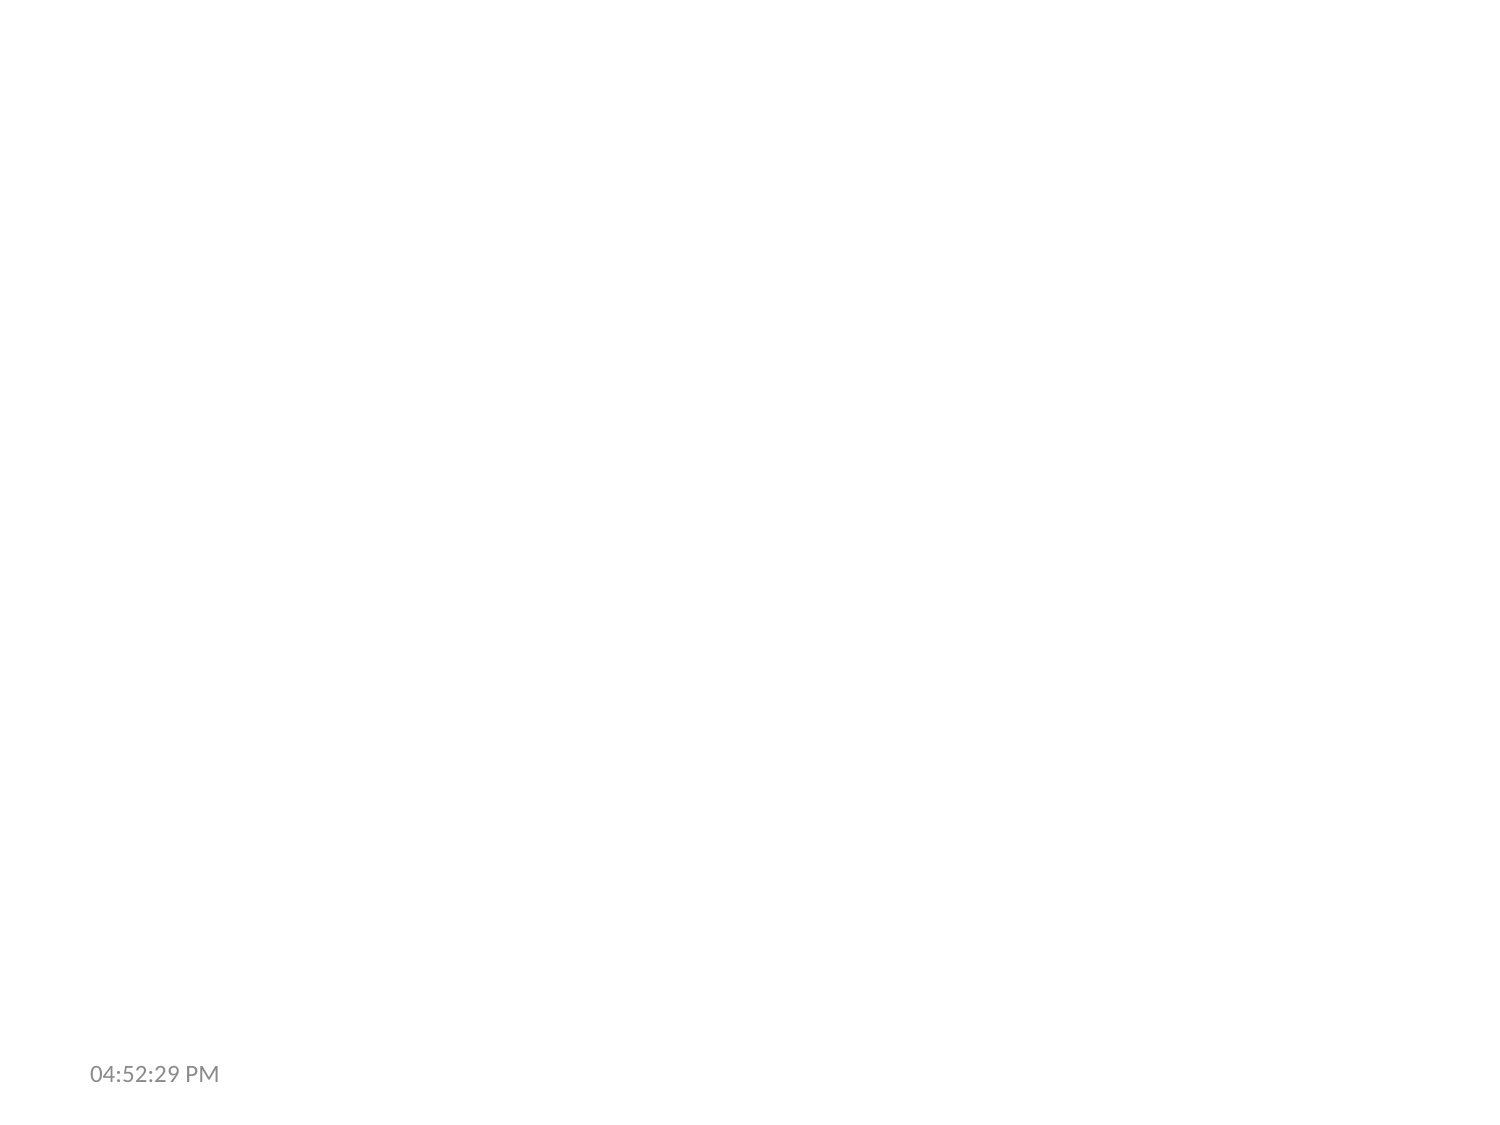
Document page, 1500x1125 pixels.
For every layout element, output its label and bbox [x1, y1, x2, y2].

slide_number [75, 1042, 425, 1103]
